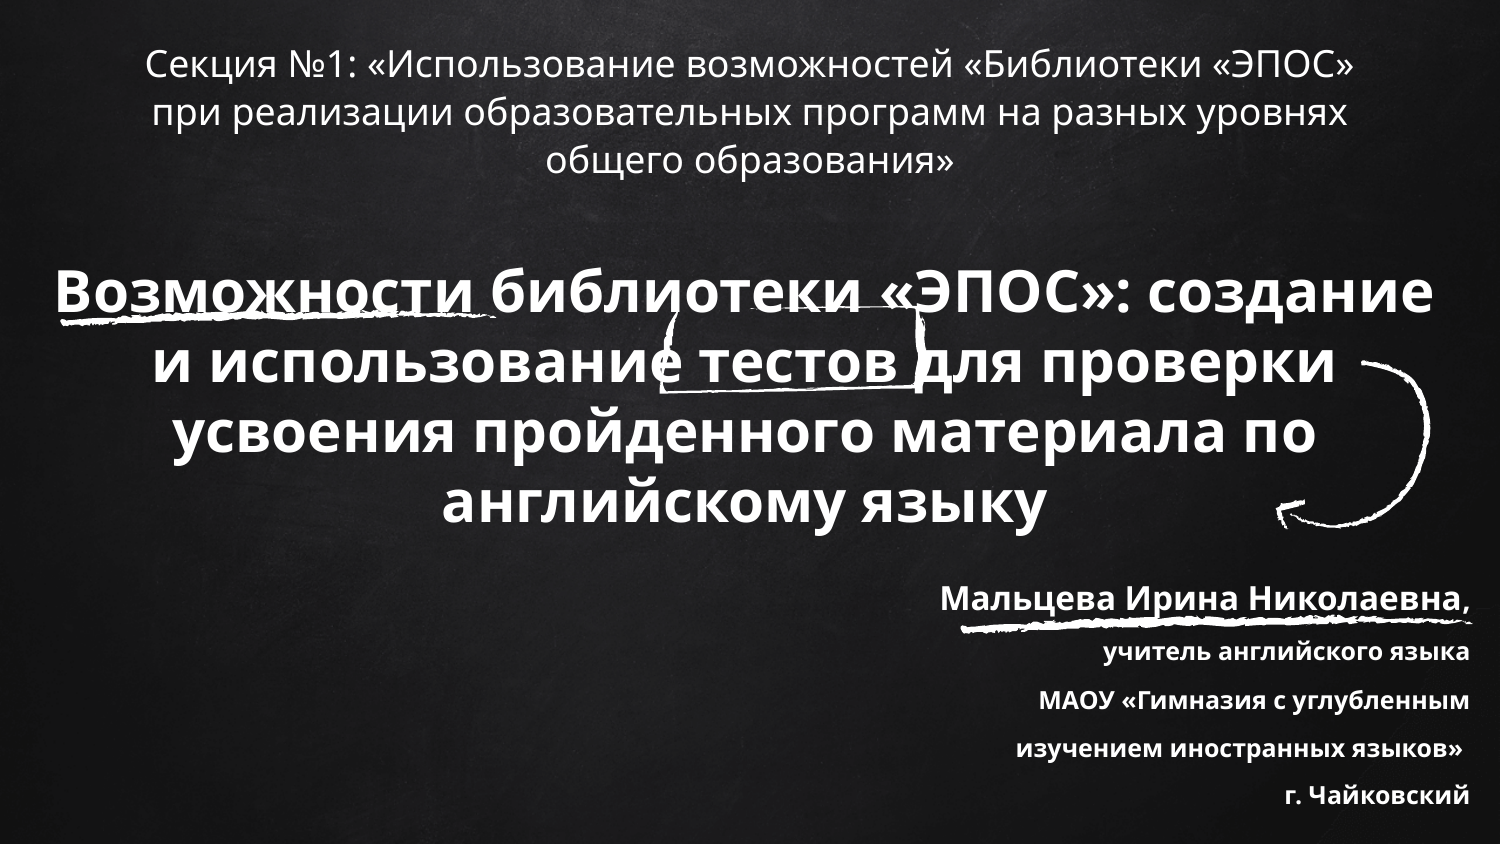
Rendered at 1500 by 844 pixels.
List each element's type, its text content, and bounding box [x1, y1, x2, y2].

picture [0, 0, 1500, 844]
text_box Возможности библиотеки «ЭПОС»: создание и использование тестов для проверки усвоения пройденного материала по английскому языку [33, 236, 1457, 551]
text_box [960, 614, 1473, 634]
text_box [60, 309, 497, 327]
text_box Мальцева Ирина Николаевна, учитель английского языка МАОУ «Гимназия с углубленным изучением иностранных языков» г. Чайковский [773, 566, 1486, 836]
text_box [659, 305, 927, 394]
title Секция №1: «Использование возможностей «Библиотеки «ЭПОС» при реализации образовательных программ на разных уровнях общего образования» [112, 12, 1388, 206]
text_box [1264, 406, 1462, 517]
